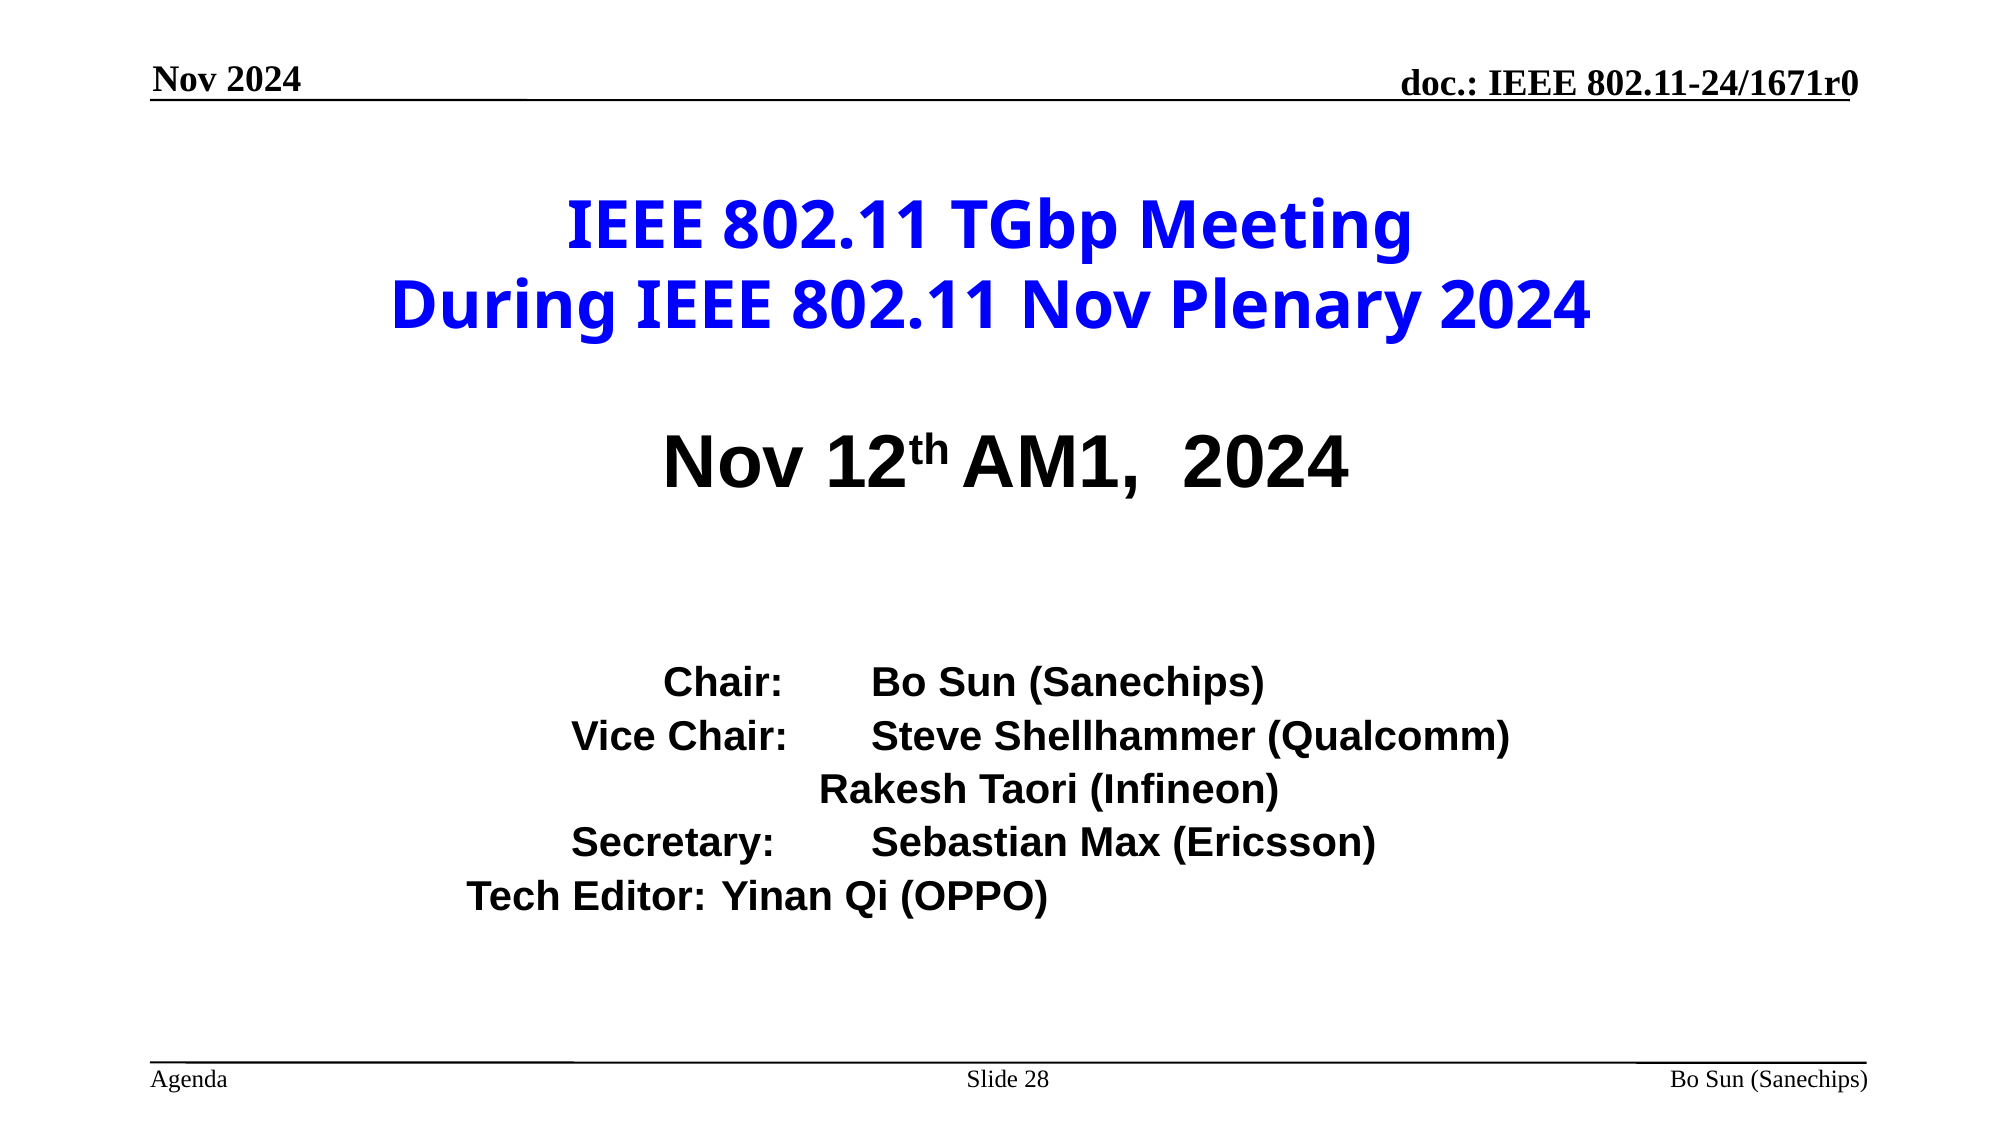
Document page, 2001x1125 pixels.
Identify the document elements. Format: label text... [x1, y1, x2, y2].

text_box Nov 12th AM1, 2024 Chair: Bo Sun (Sanechips) Vice Chair: Steve Shellhammer (Qualcomm) Rakesh Taori (Infineon) Secretary: Sebastian Max (Ericsson) Tech Editor: Yinan Qi (OPPO) [200, 349, 1813, 1027]
slide_number Slide [949, 1061, 1067, 1123]
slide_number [152, 54, 563, 100]
footer Bo Sun (Sanechips) [1171, 1061, 1869, 1093]
text_box IEEE 802.11 TGbp Meeting During IEEE 802.11 Nov Plenary 2024 [288, 112, 1695, 349]
